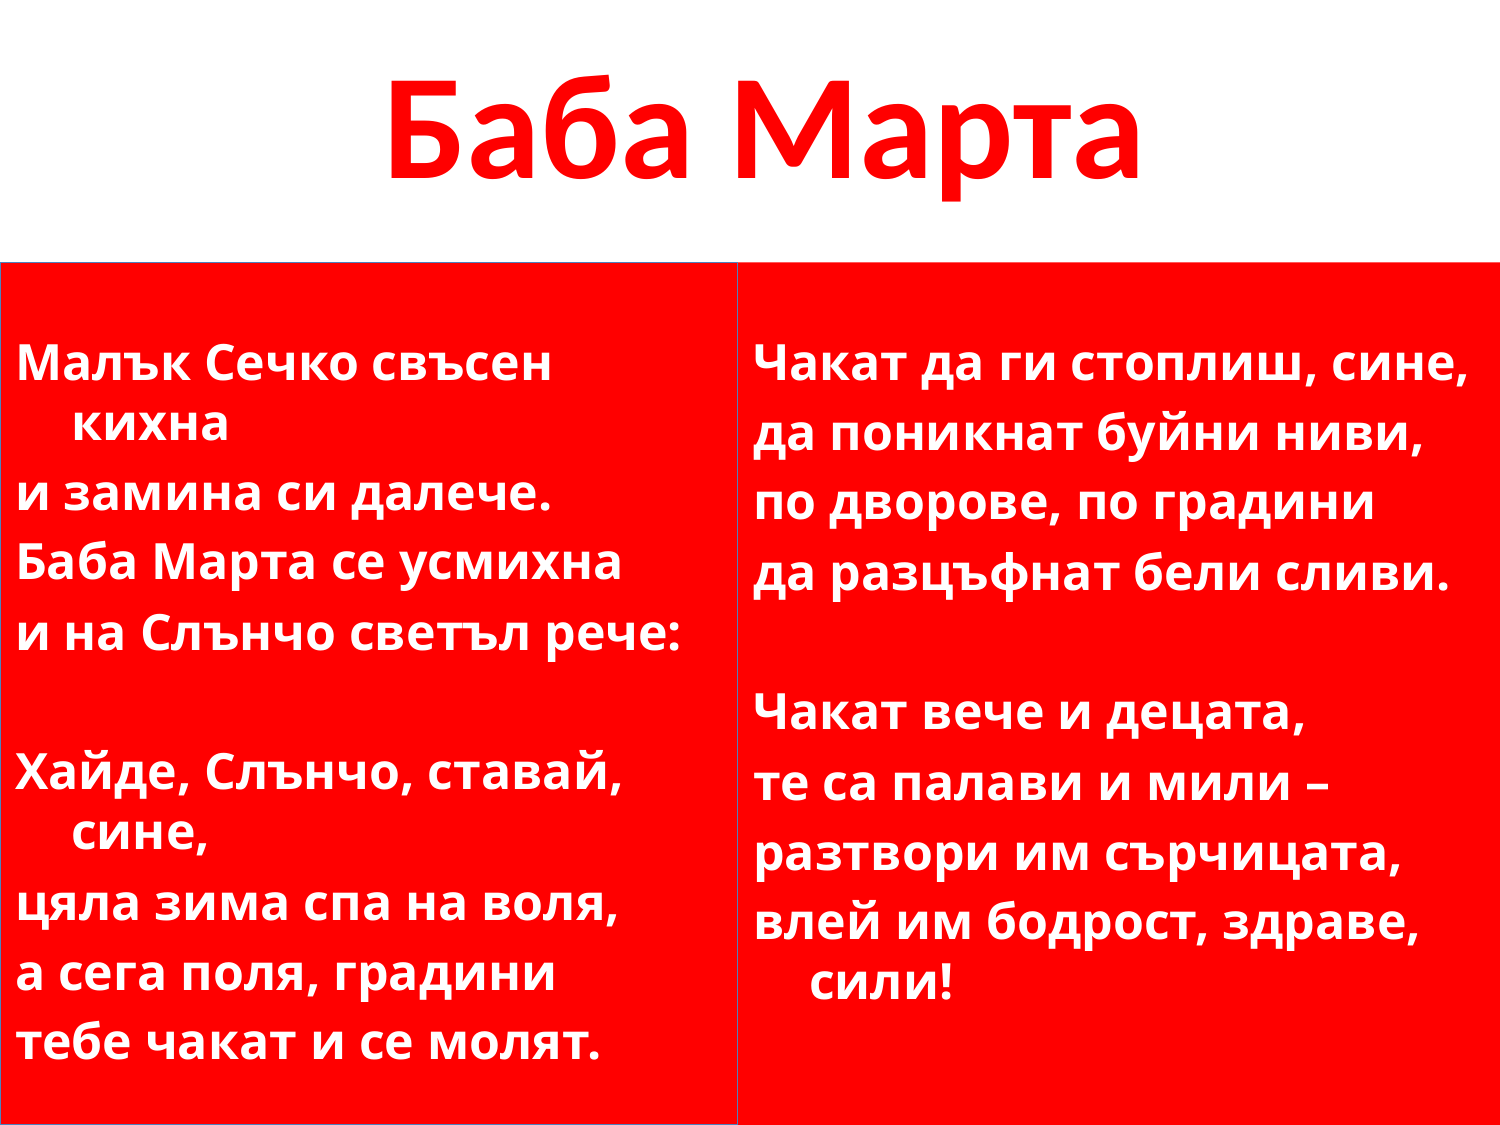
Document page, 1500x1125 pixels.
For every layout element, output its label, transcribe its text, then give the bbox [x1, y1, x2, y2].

list Чакат да ги стоплиш, сине, да поникнат буйни ниви, по дворове, по градини да разцъфнат бели сливи. Чакат вече и децата, те са палави и мили – разтвори им сърчицата, влей им бодрост, здраве, сили! [738, 262, 1500, 1125]
list Малък Сечко свъсен кихна и замина си далече. Баба Марта се усмихна и на Слънчо светъл рече: Хайде, Слънчо, ставай, сине, цяла зима спа на воля, а сега поля, градини тебе чакат и се молят. [0, 262, 738, 1125]
title Баба Марта [0, 0, 1500, 262]
